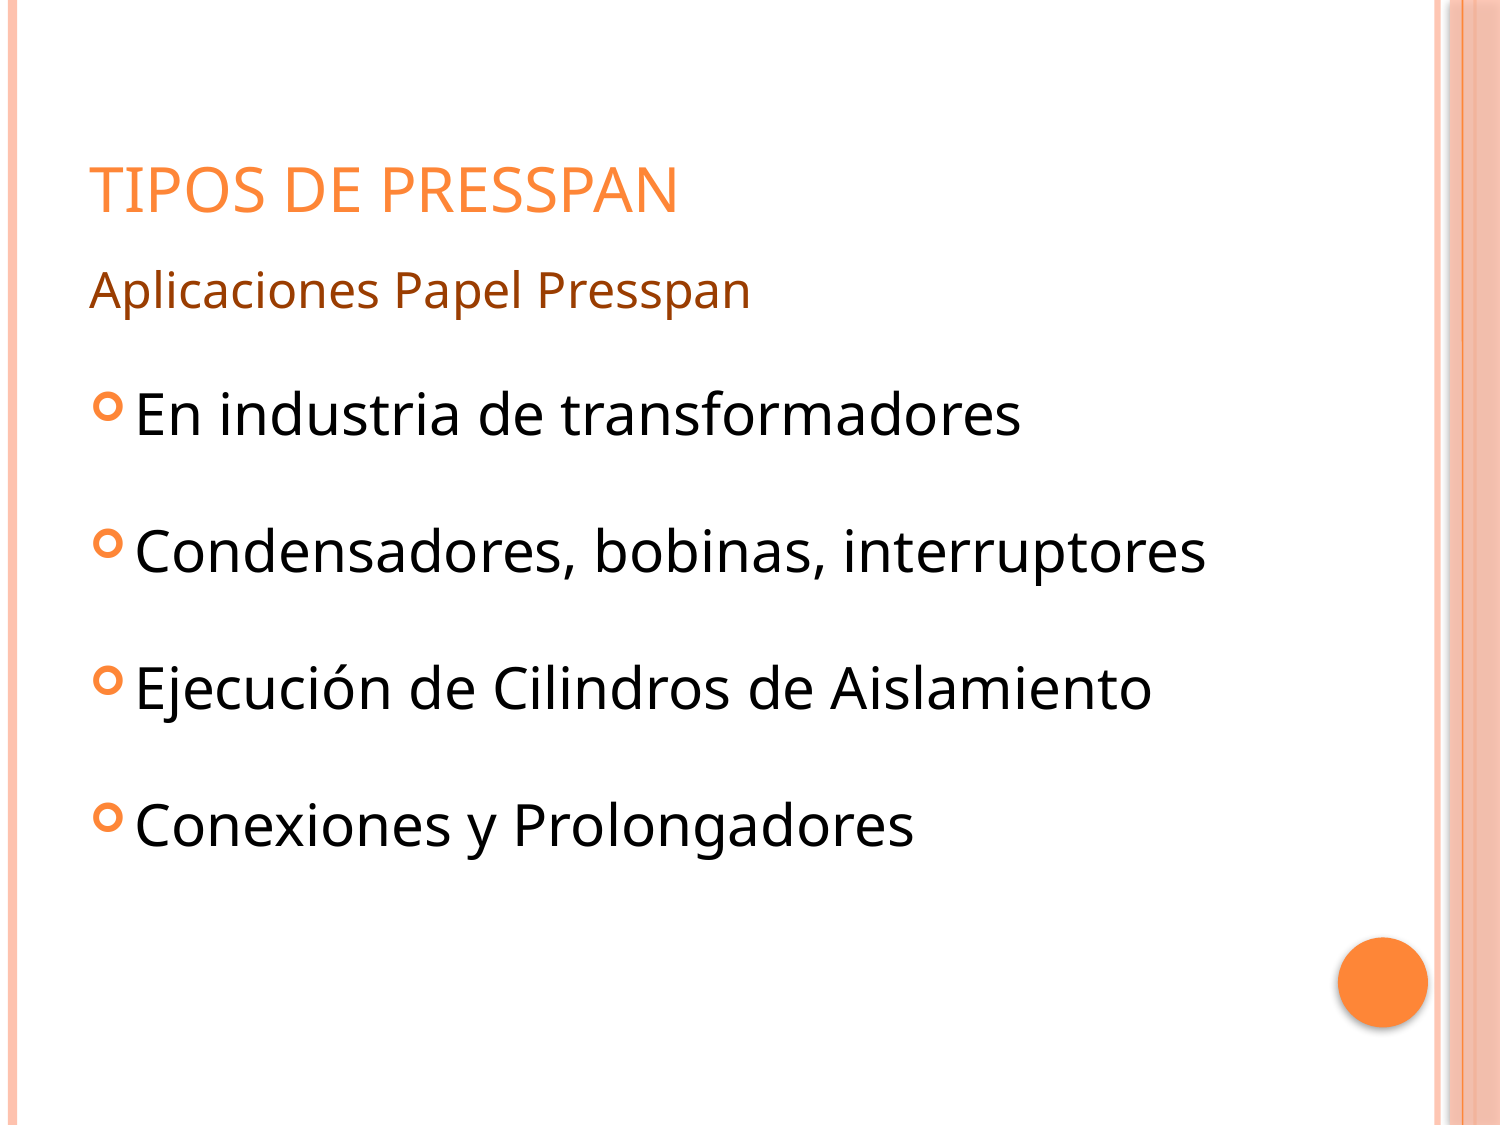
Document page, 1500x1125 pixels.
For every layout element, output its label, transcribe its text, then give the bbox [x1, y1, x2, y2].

list Aplicaciones Papel Presspan En industria de transformadores Condensadores, bobinas, interruptores Ejecución de Cilindros de Aislamiento Conexiones y Prolongadores [75, 262, 1300, 1062]
title Tipos de Presspan [75, 45, 1300, 233]
